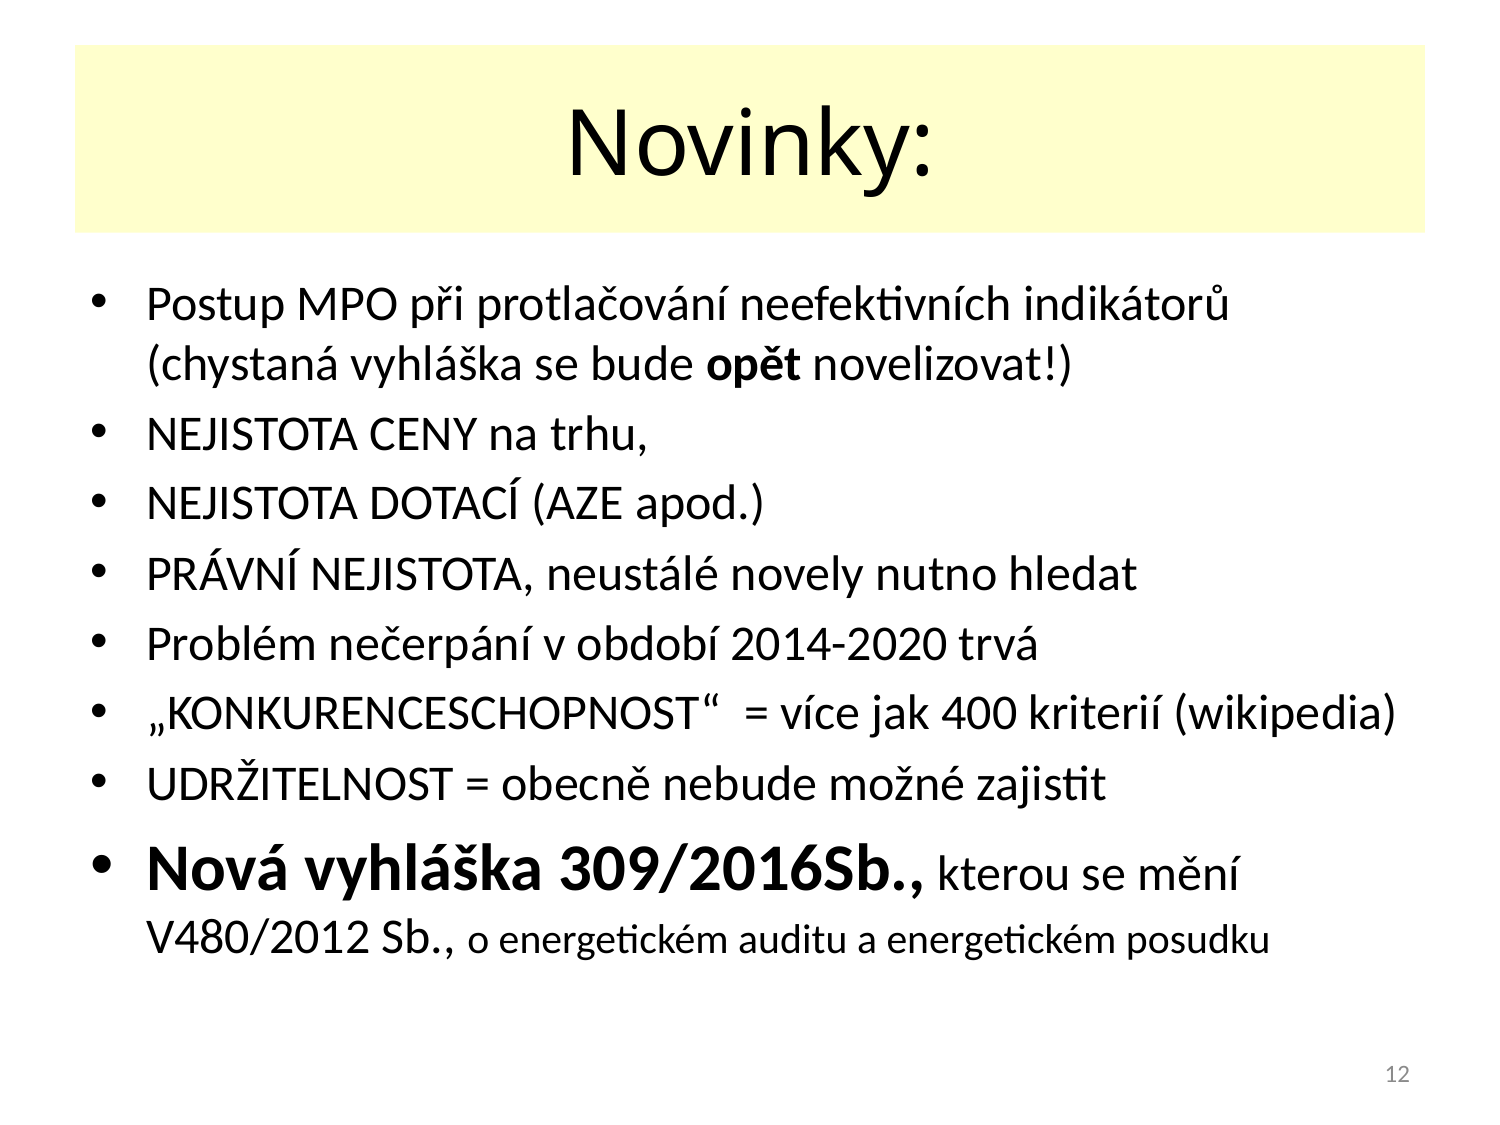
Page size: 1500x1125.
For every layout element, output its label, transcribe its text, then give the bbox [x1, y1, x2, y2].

slide_number 12 [1074, 1042, 1425, 1103]
title Novinky: [75, 45, 1425, 233]
list Postup MPO při protlačování neefektivních indikátorů (chystaná vyhláška se bude opět novelizovat!) NEJISTOTA CENY na trhu, NEJISTOTA DOTACÍ (AZE apod.) PRÁVNÍ NEJISTOTA, neustálé novely nutno hledat Problém nečerpání v období 2014-2020 trvá „KONKURENCESCHOPNOST“ = více jak 400 kriterií (wikipedia) UDRŽITELNOST = obecně nebude možné zajistit Nová vyhláška 309/2016Sb., kterou se mění V480/2012 Sb., o energetickém auditu a energetickém posudku [75, 262, 1425, 1047]
